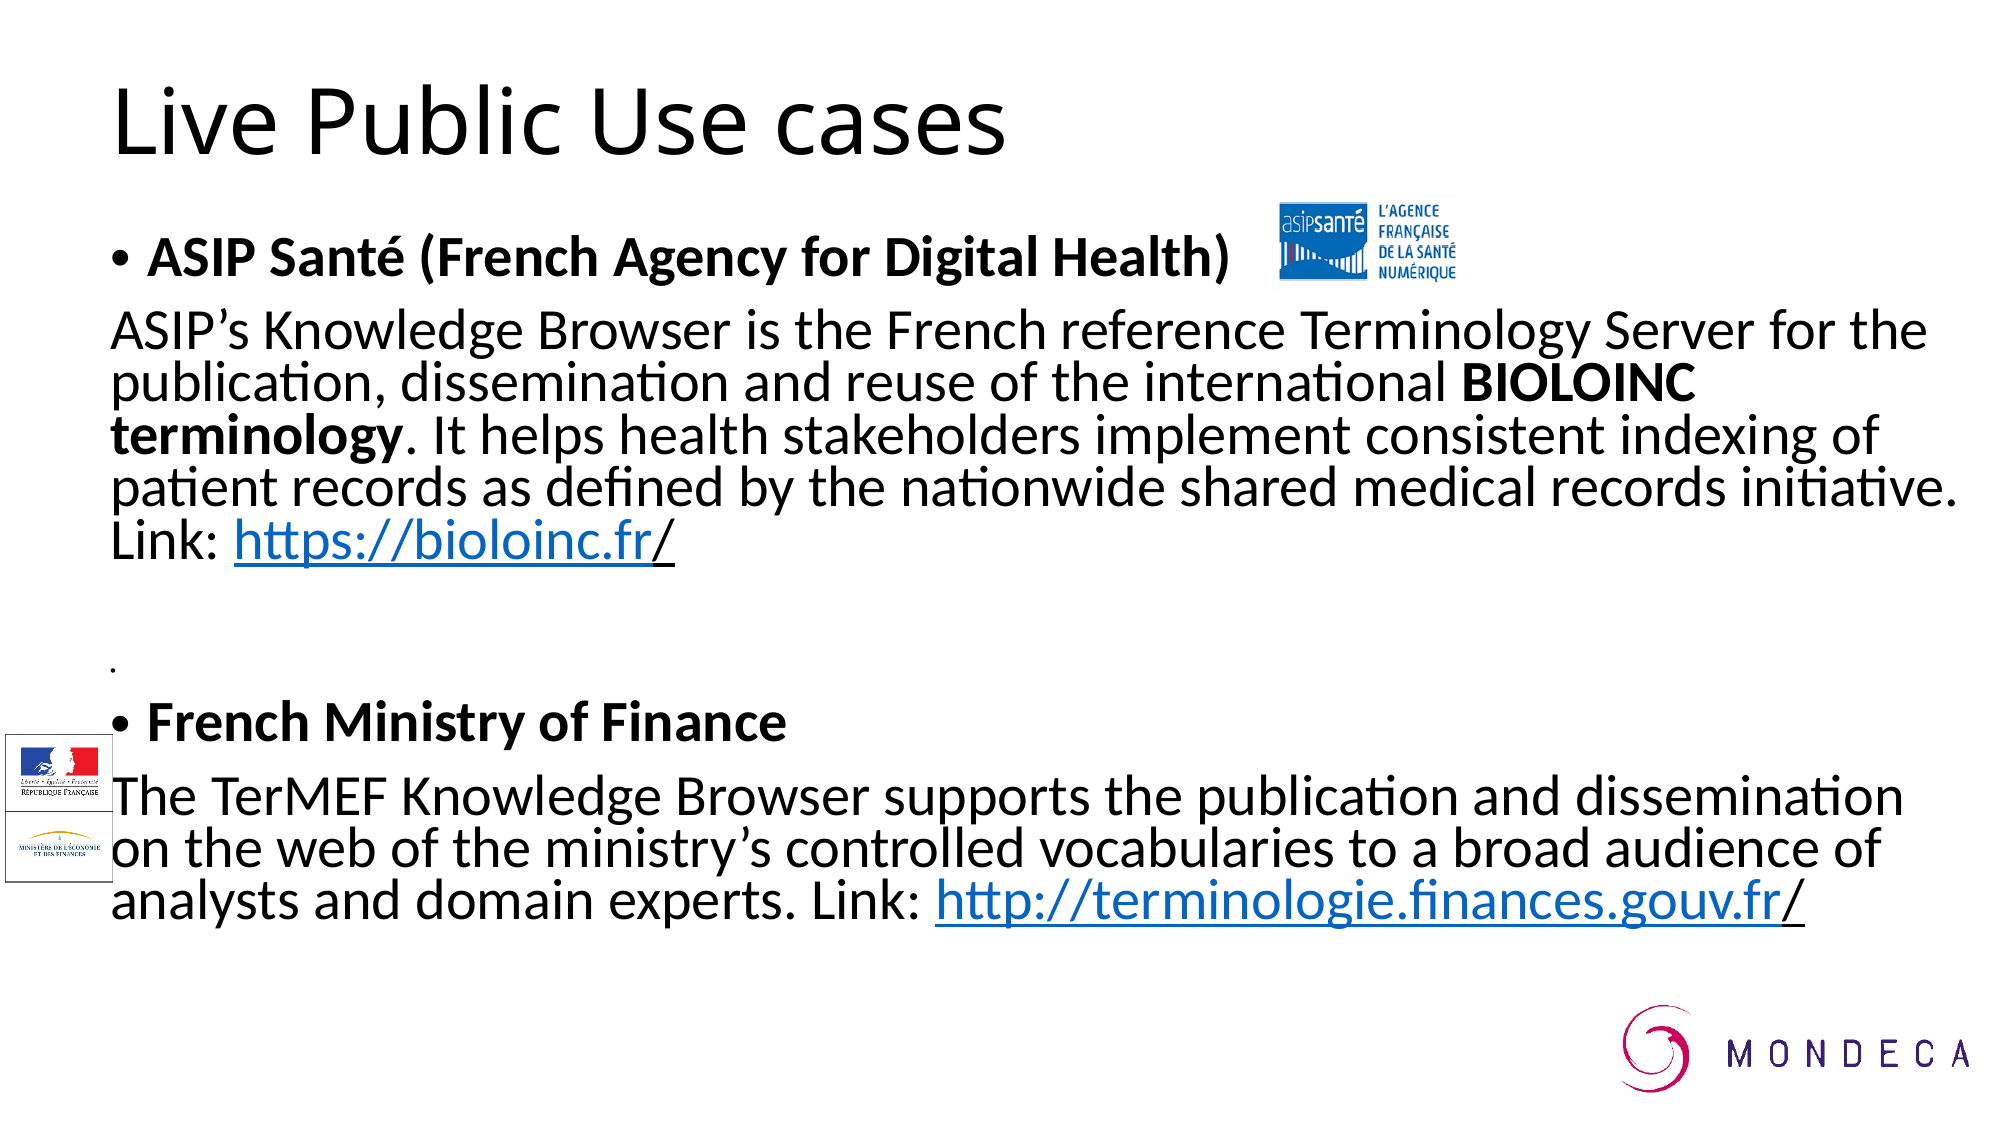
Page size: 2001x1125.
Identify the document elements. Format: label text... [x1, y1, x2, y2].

title Live Public Use cases [95, 16, 1820, 234]
list ASIP Santé (French Agency for Digital Health) ASIP’s Knowledge Browser is the French reference Terminology Server for the publication, dissemination and reuse of the international BIOLOINC terminology. It helps health stakeholders implement consistent indexing of patient records as defined by the nationwide shared medical records initiative. Link: https://bioloinc.fr/ French Ministry of Finance The TerMEF Knowledge Browser supports the publication and dissemination on the web of the ministry’s controlled vocabularies to a broad audience of analysts and domain experts. Link: http://terminologie.finances.gouv.fr/ [95, 226, 1977, 1025]
picture [1272, 195, 1466, 289]
picture [1613, 985, 1977, 1112]
picture [4, 734, 113, 883]
